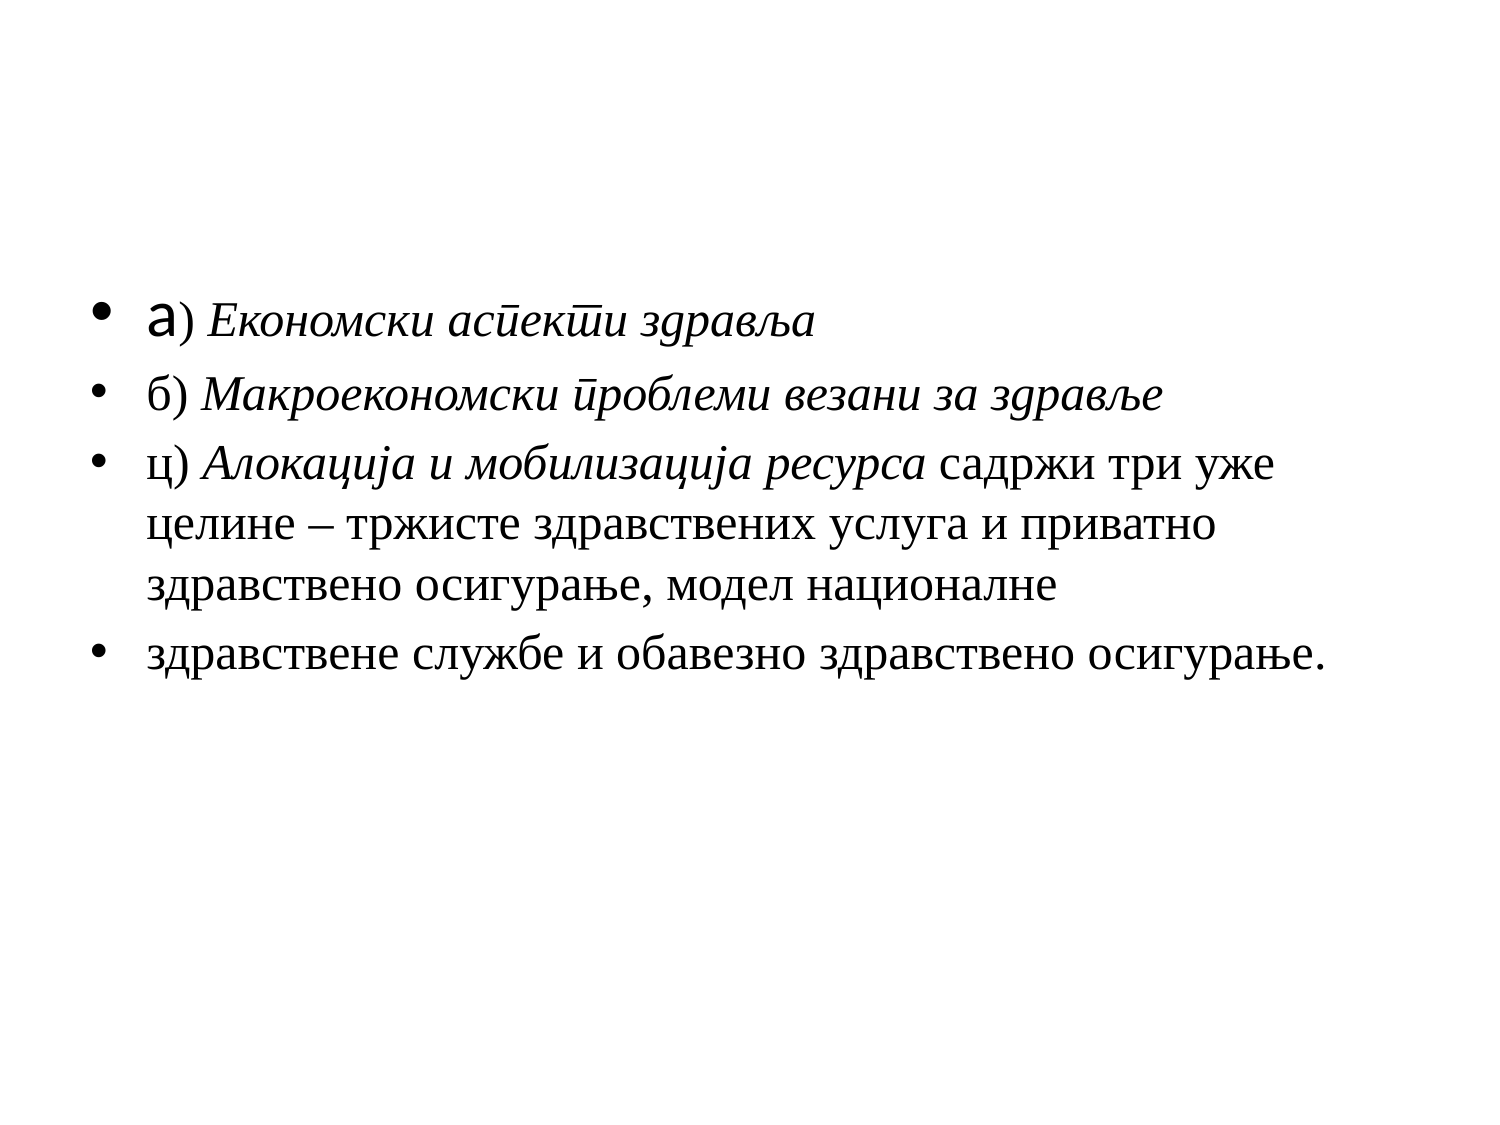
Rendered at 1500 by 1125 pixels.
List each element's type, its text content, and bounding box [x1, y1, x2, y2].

list а) Економски аспекти здравља б) Макроекономски проблеми везани за здравље ц) Алокација и мобилизација ресурса садржи три уже целине – тржисте здравствених услуга и приватно здравствено осигурање, модел националне здравствене службе и обавезно здравствено осигурање. [75, 262, 1425, 1005]
